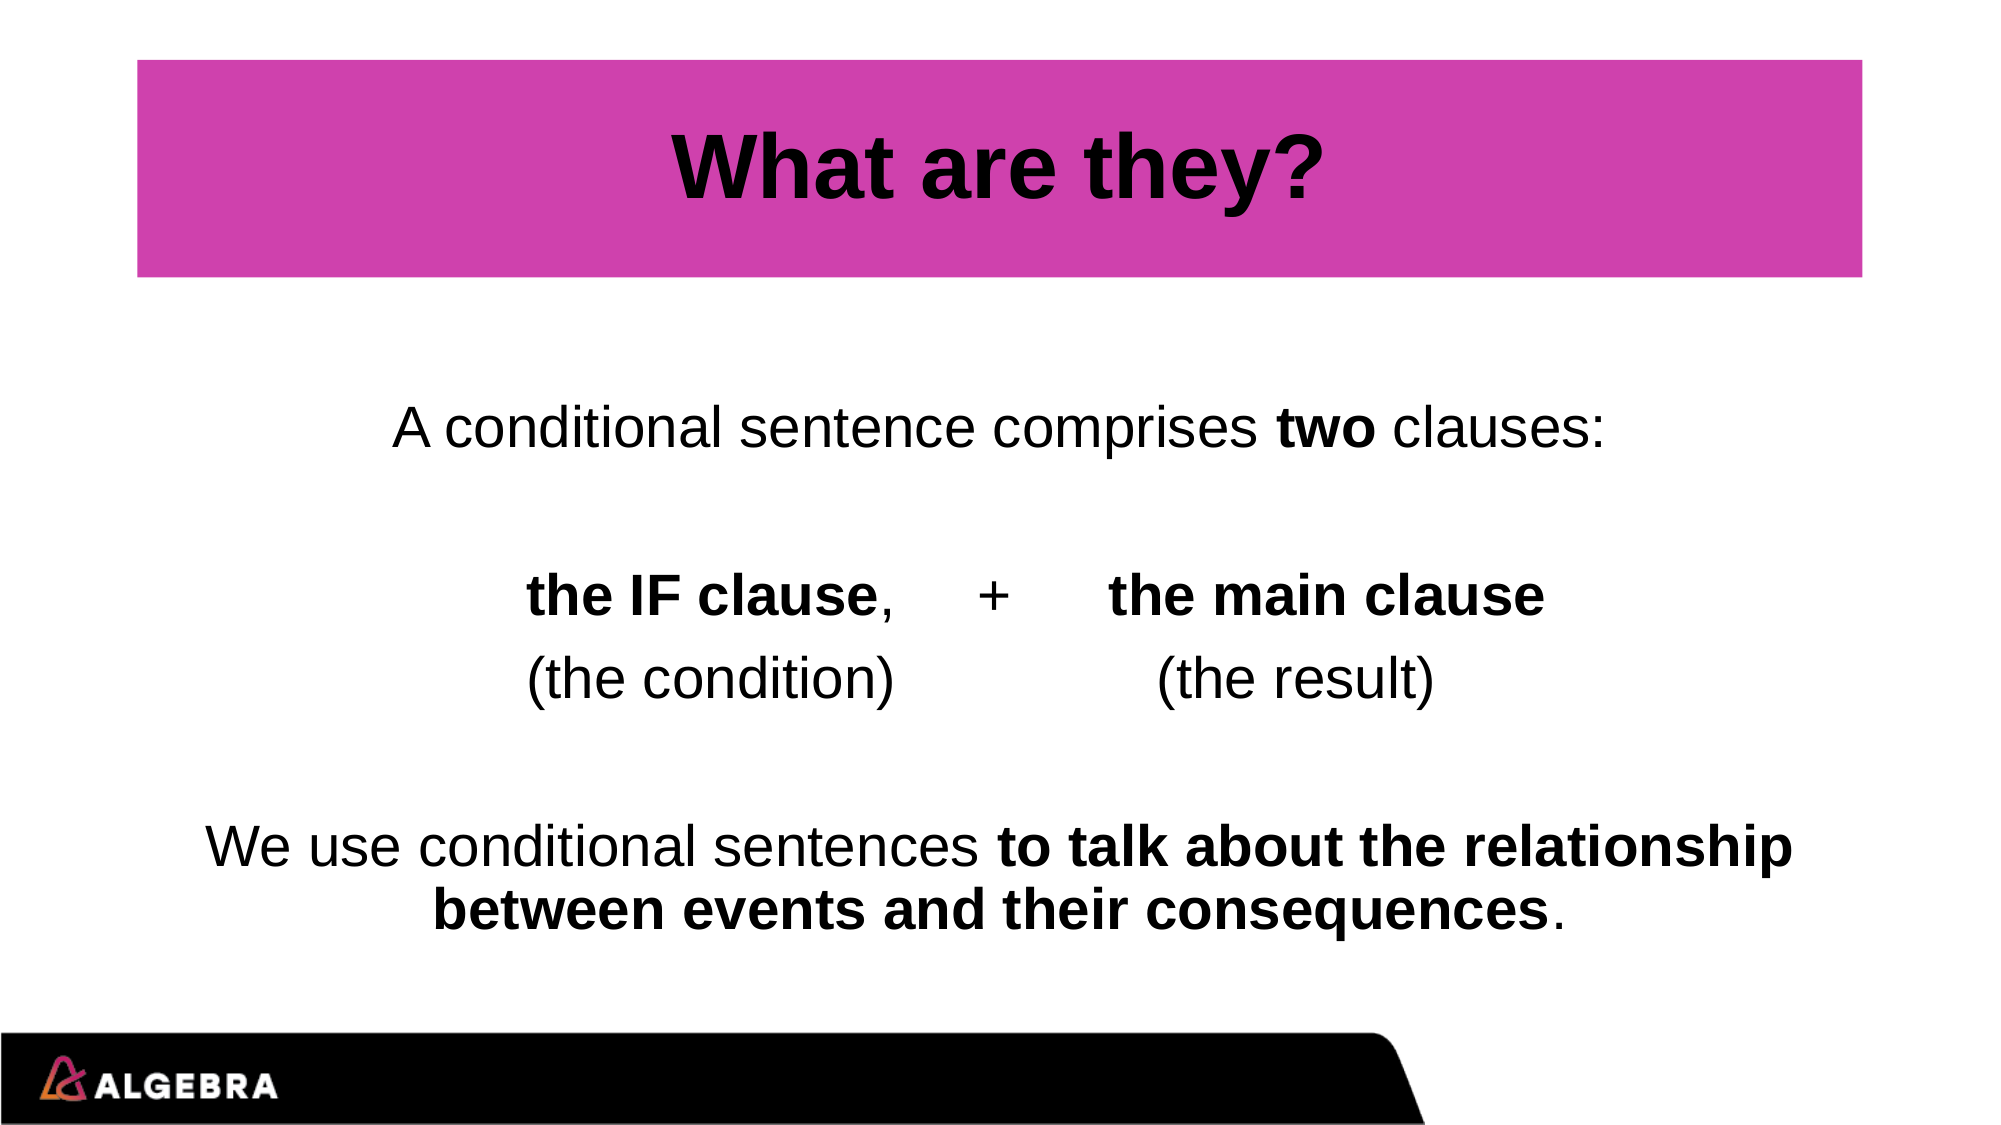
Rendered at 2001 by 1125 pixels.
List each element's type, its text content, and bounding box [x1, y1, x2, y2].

picture [0, 1032, 1425, 1125]
title What are they? [137, 59, 1863, 278]
list A conditional sentence comprises two clauses: the IF clause, + the main clause (the condition) (the result) We use conditional sentences to talk about the relationship between events and their consequences. [137, 299, 1863, 1014]
